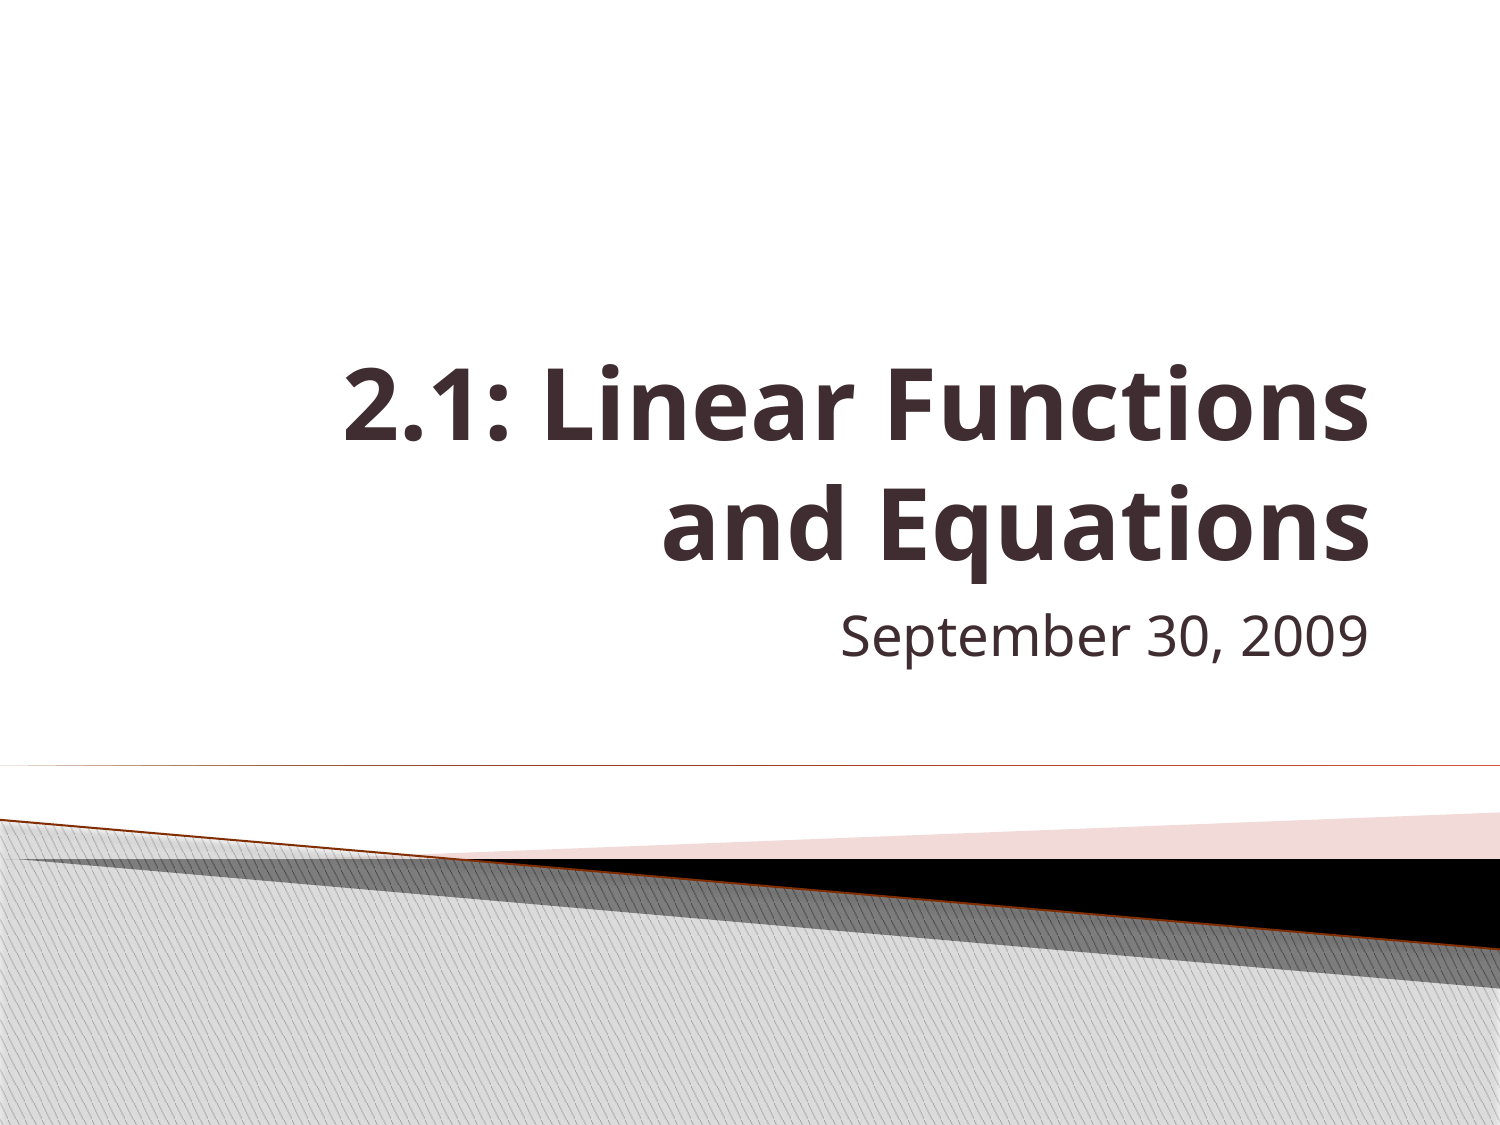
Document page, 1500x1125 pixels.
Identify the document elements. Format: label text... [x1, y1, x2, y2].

picture [5, 859, 1500, 989]
subtitle September 30, 2009 [112, 592, 1388, 790]
title 2.1: Linear Functions and Equations [112, 287, 1388, 588]
